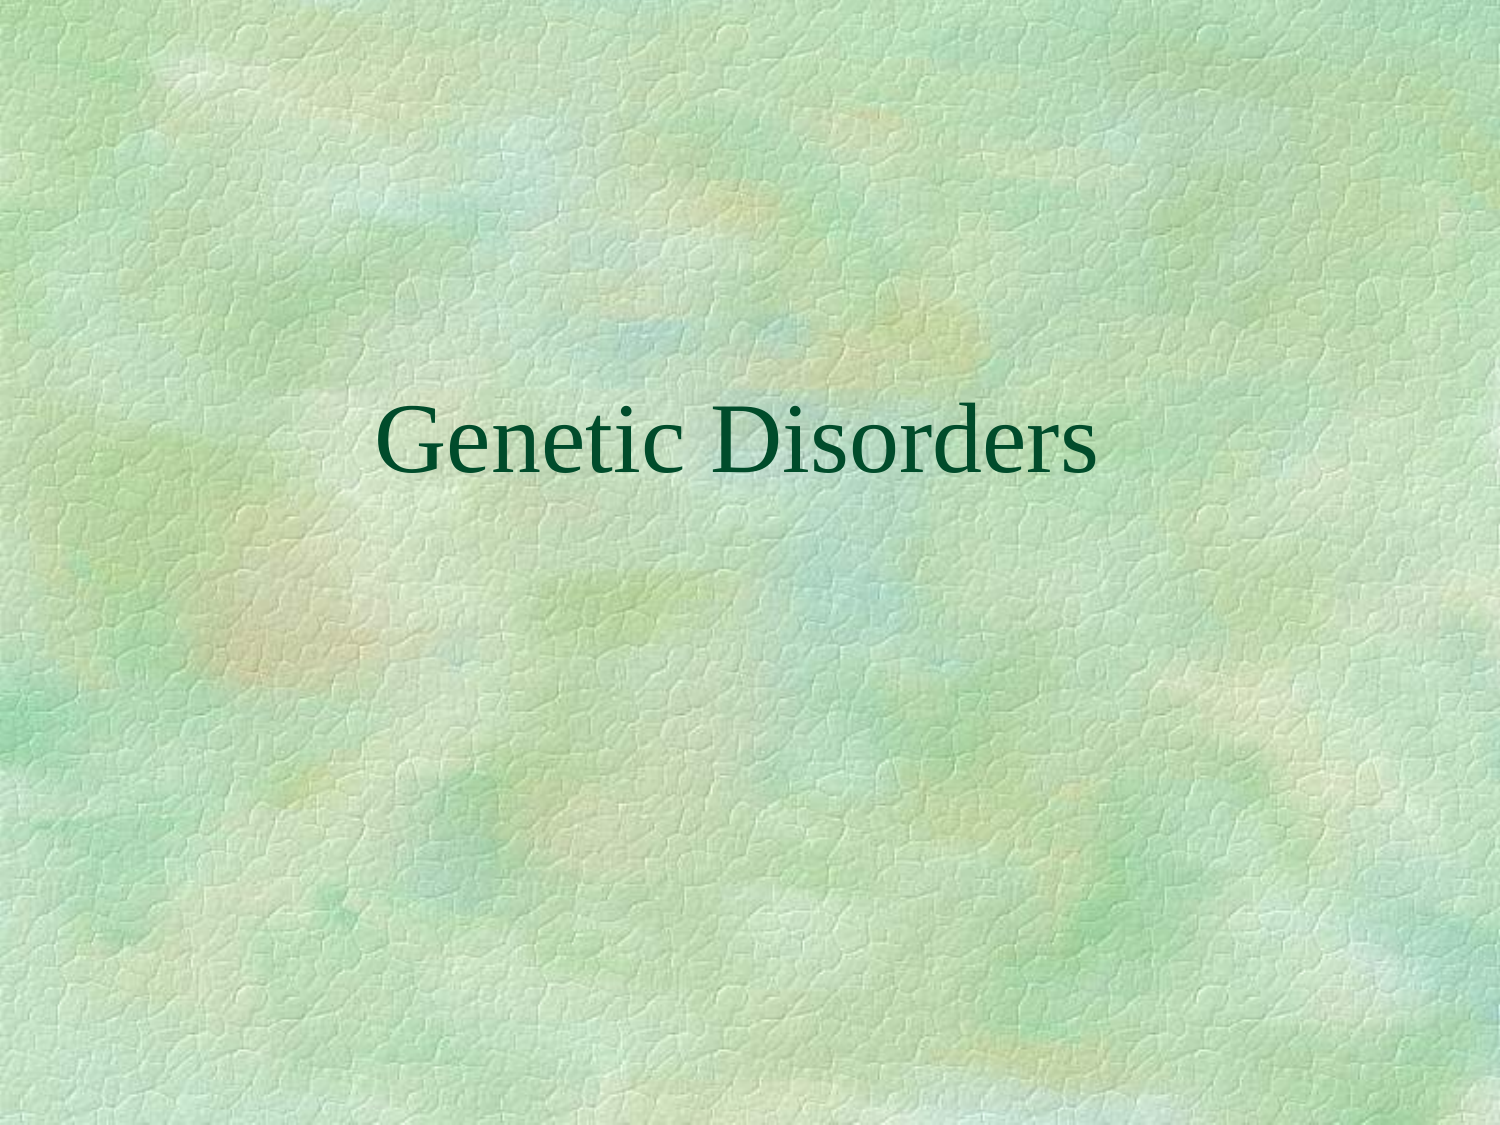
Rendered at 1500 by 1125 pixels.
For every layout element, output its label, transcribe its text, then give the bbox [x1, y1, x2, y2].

title Genetic Disorders [99, 412, 1376, 601]
picture [0, 0, 1500, 1125]
